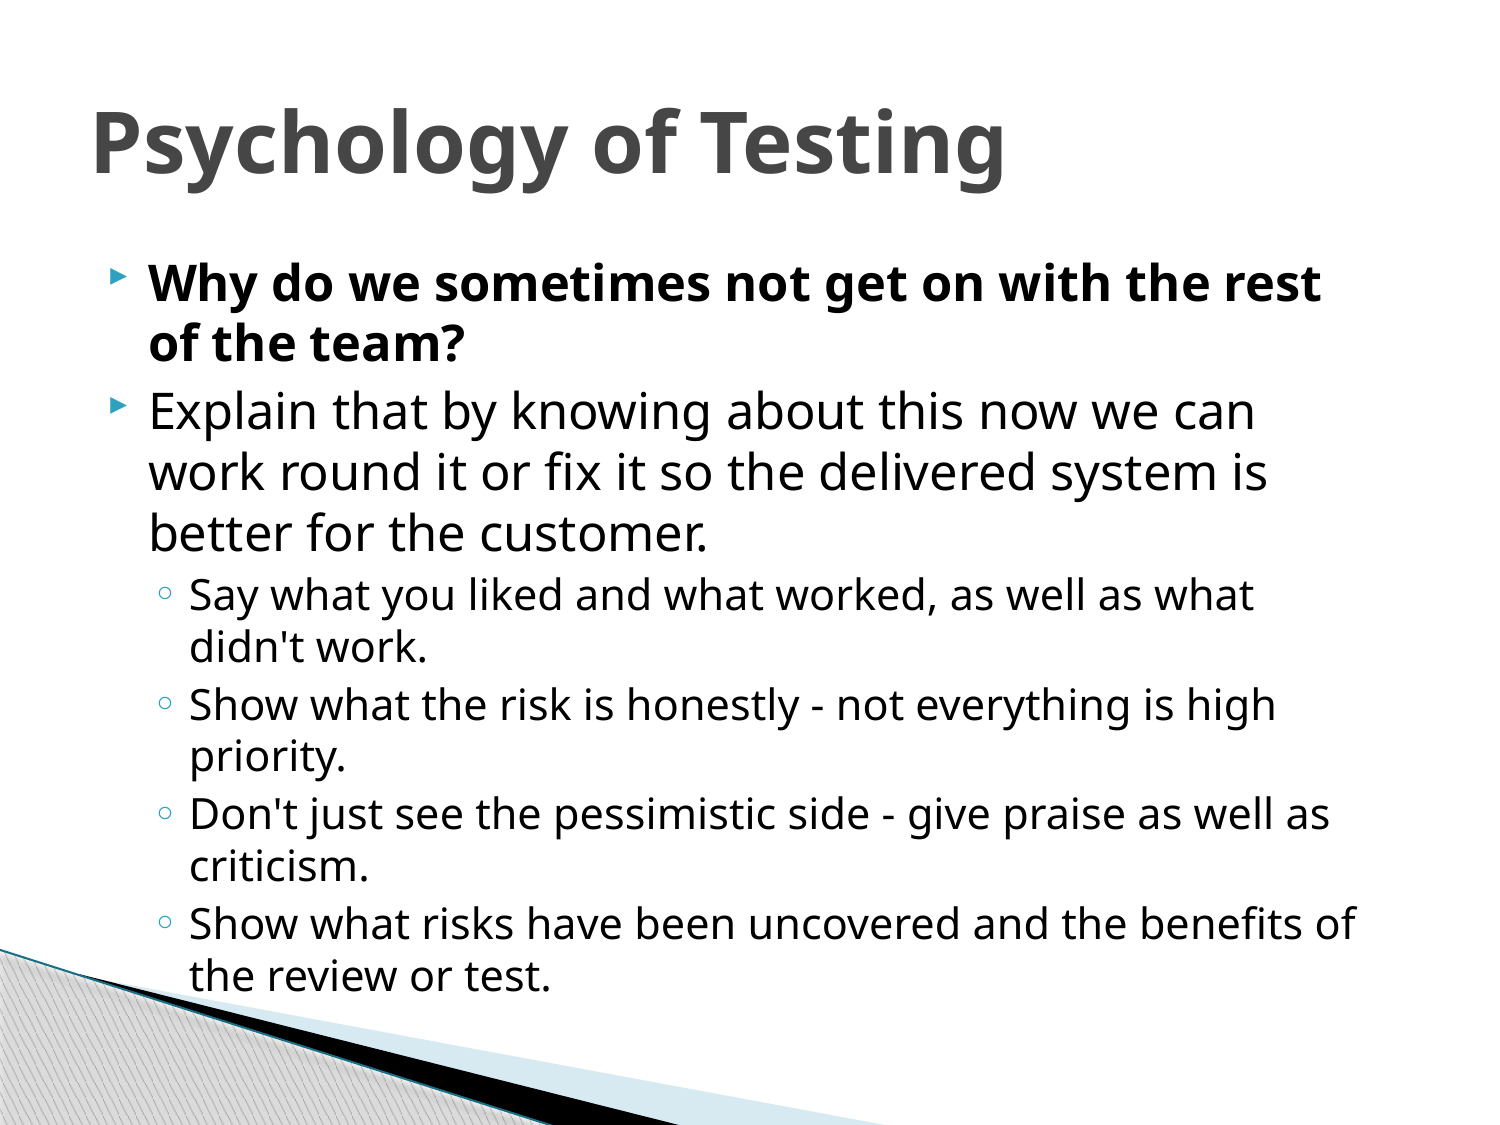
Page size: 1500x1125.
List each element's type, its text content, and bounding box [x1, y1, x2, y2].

title Psychology of Testing [75, 45, 1425, 233]
list Why do we sometimes not get on with the rest of the team? Explain that by knowing about this now we can work round it or fix it so the delivered system is better for the customer. Say what you liked and what worked, as well as what didn't work. Show what the risk is honestly - not everything is high priority. Don't just see the pessimistic side - give praise as well as criticism. Show what risks have been uncovered and the benefits of the review or test. [75, 243, 1388, 1012]
